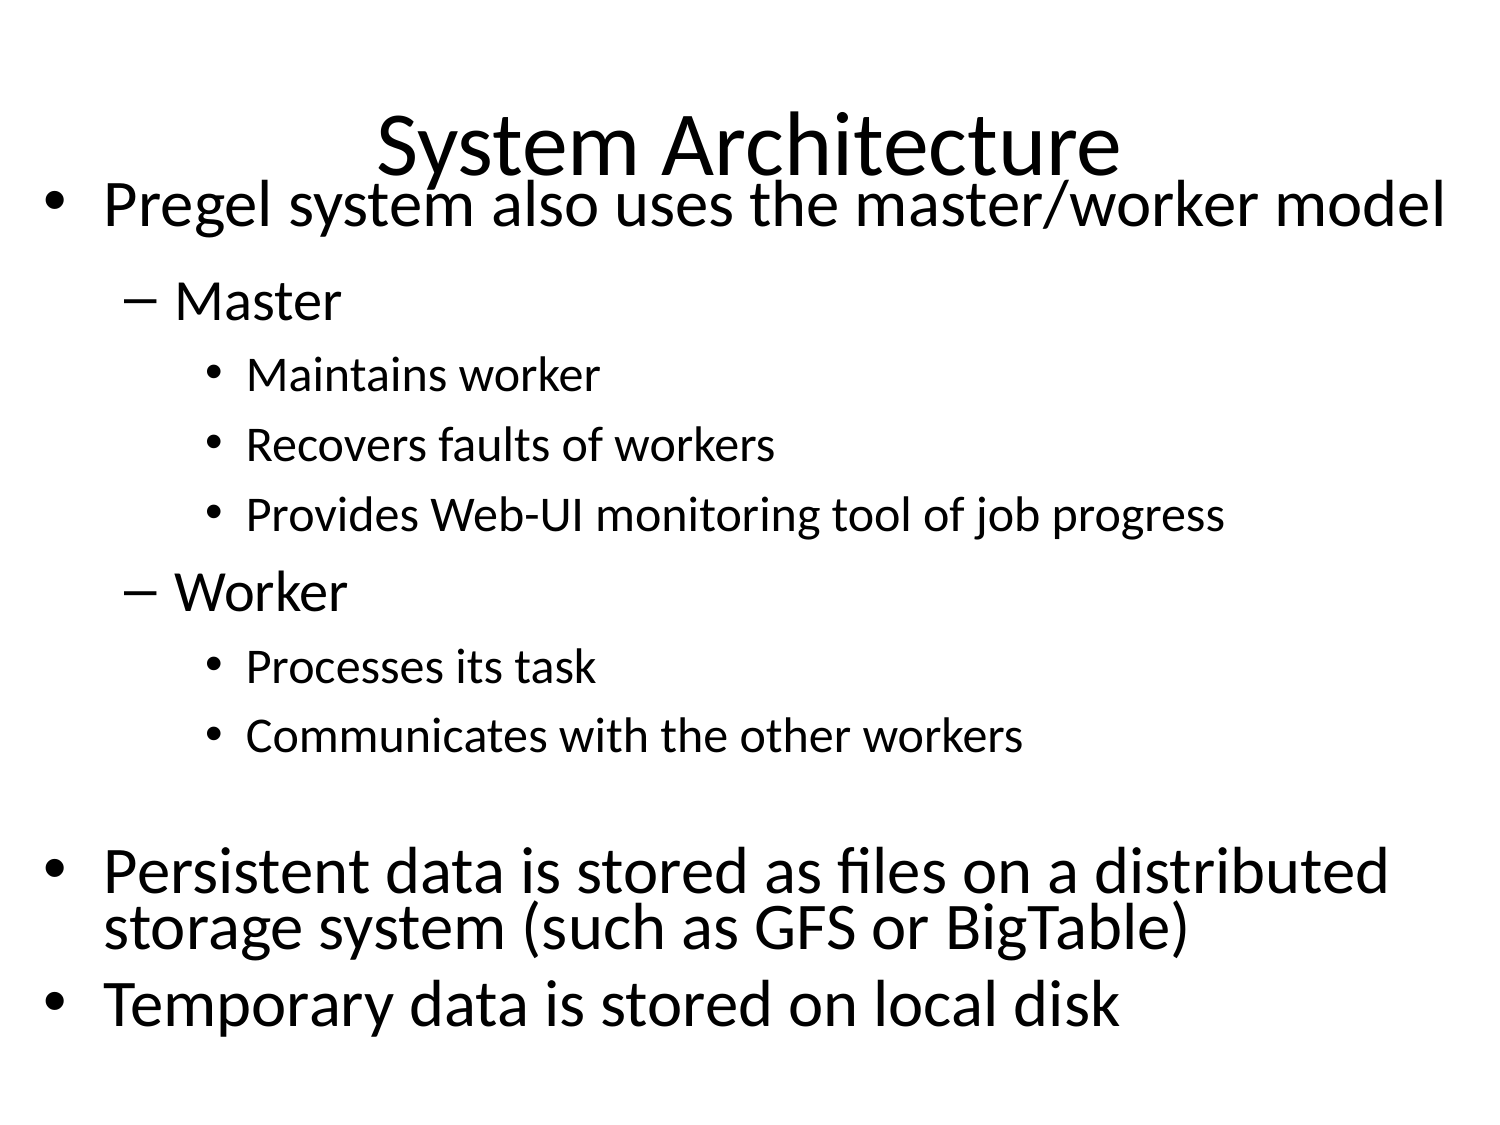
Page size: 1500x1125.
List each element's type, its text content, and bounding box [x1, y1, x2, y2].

title System Architecture [75, 45, 1425, 175]
list Pregel system also uses the master/worker model Master Maintains worker Recovers faults of workers Provides Web-UI monitoring tool of job progress Worker Processes its task Communicates with the other workers Persistent data is stored as files on a distributed storage system (such as GFS or BigTable) Temporary data is stored on local disk [28, 175, 1472, 1094]
